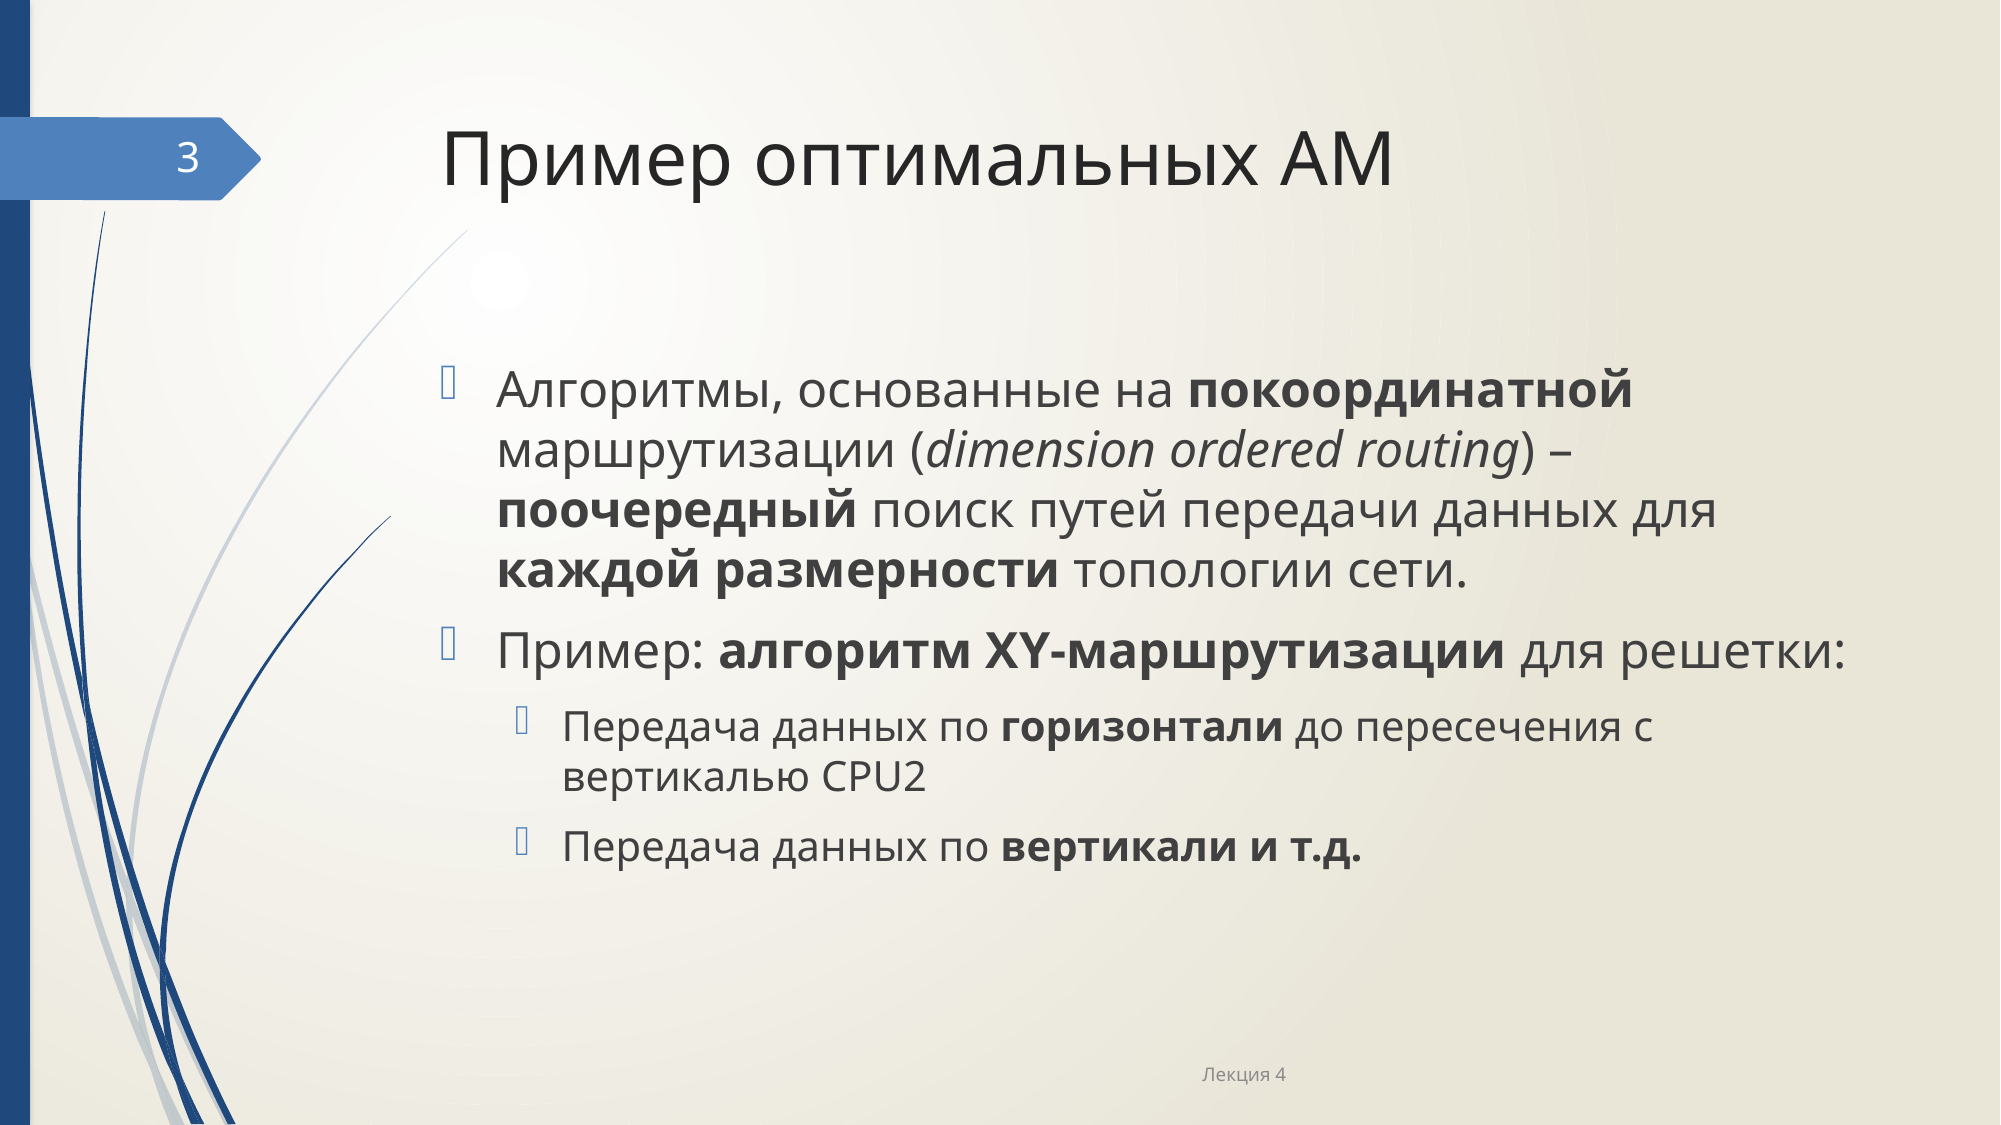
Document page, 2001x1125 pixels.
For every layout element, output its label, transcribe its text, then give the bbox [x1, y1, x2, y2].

title Пример оптимальных АМ [425, 102, 1888, 313]
footer Лекция 4 [1187, 1034, 1663, 1113]
slide_number 3 [87, 129, 216, 190]
list Алгоритмы, основанные на покоординатной маршрутизации (dimension ordered routing) – поочередный поиск путей передачи данных для каждой размерности топологии сети. Пример: алгоритм ХY-маршрутизации для решетки: Передача данных по горизонтали до пересечения с вертикалью CPU2 Передача данных по вертикали и т.д. [424, 350, 1888, 970]
